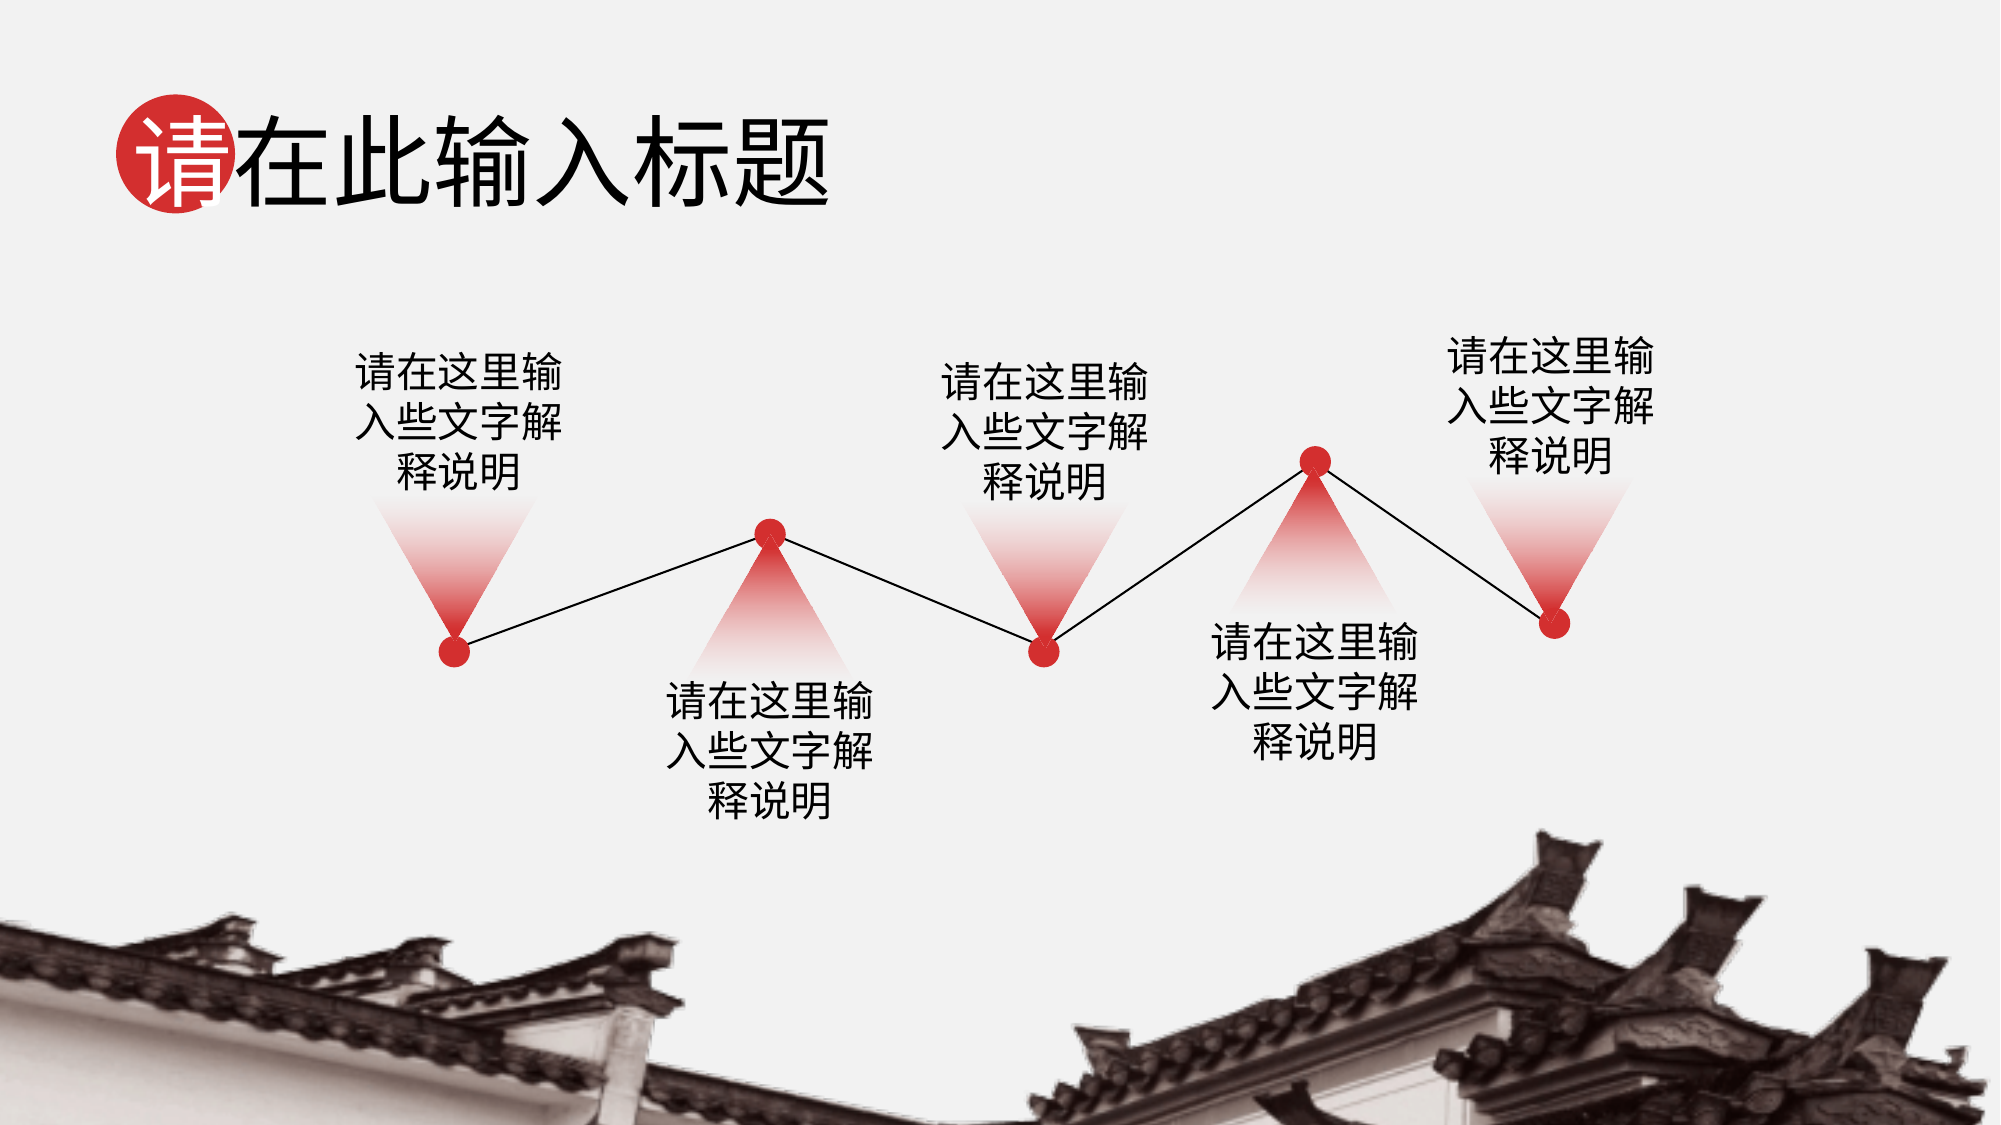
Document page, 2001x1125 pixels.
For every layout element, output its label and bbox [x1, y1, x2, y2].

text_box [0, 92, 919, 229]
picture [0, 827, 2000, 1125]
text_box [321, 322, 1689, 835]
